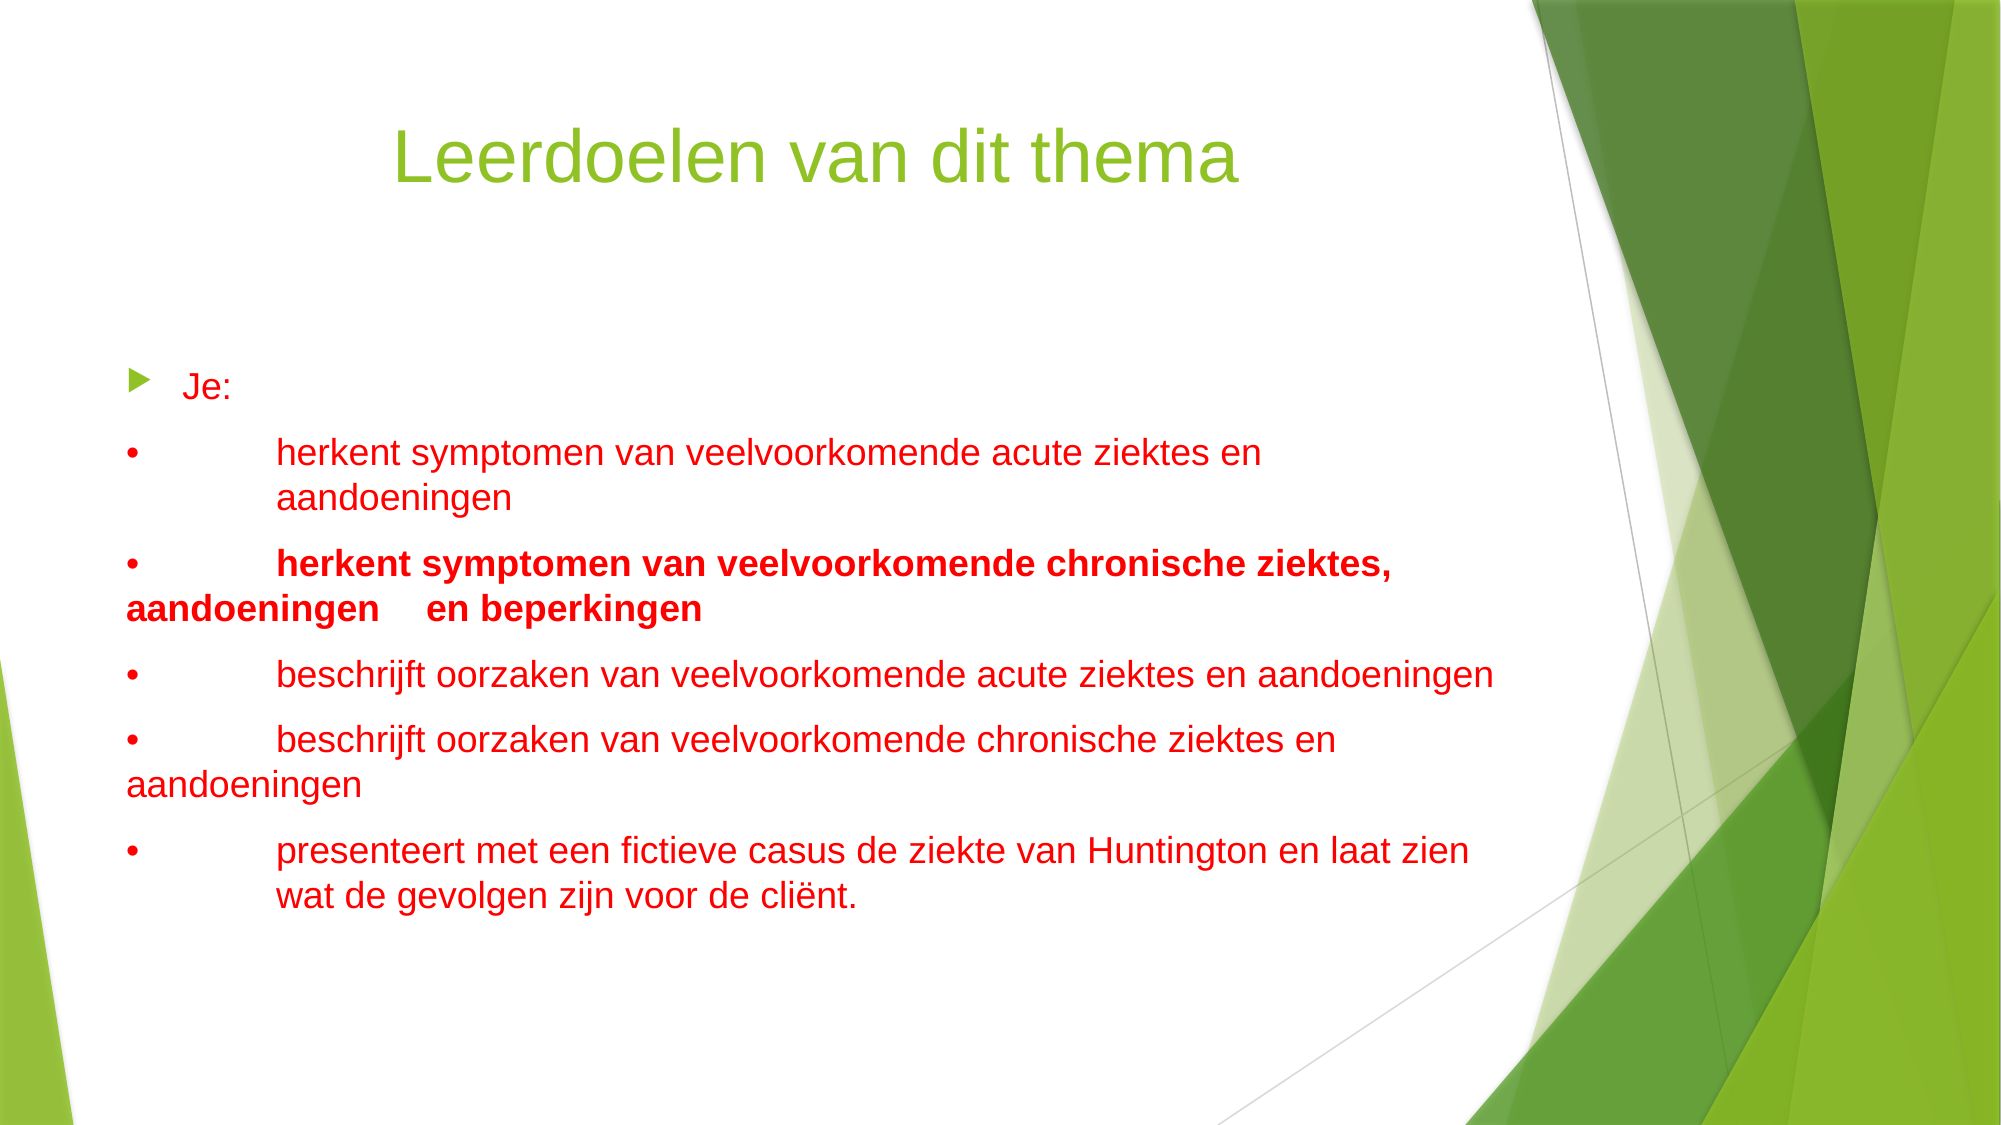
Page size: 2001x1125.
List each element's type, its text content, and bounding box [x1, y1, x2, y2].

list Je: • herkent symptomen van veelvoorkomende acute ziektes en aandoeningen • herkent symptomen van veelvoorkomende chronische ziektes, aandoeningen en beperkingen • beschrijft oorzaken van veelvoorkomende acute ziektes en aandoeningen • beschrijft oorzaken van veelvoorkomende chronische ziektes en aandoeningen • presenteert met een fictieve casus de ziekte van Huntington en laat zien wat de gevolgen zijn voor de cliënt. [111, 354, 1522, 992]
title Leerdoelen van dit thema [111, 99, 1522, 317]
